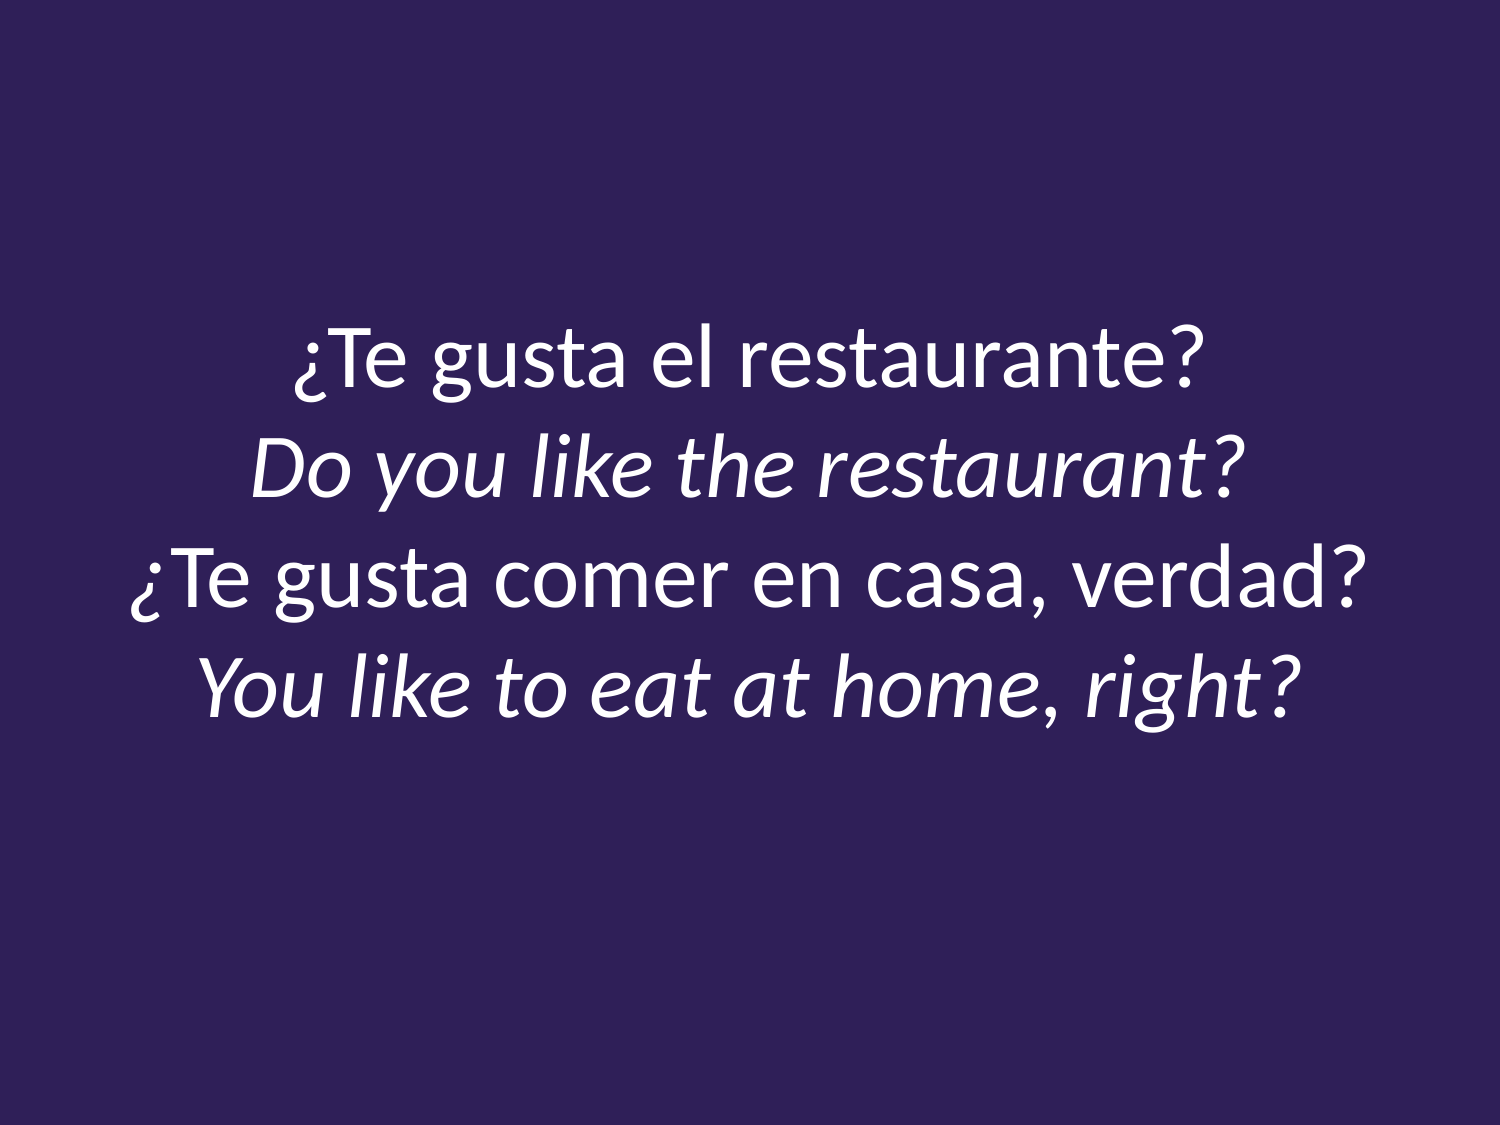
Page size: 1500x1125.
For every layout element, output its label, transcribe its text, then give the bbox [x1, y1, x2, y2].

title ¿Te gusta el restaurante? Do you like the restaurant? ¿Te gusta comer en casa, verdad? You like to eat at home, right? [75, 45, 1425, 986]
